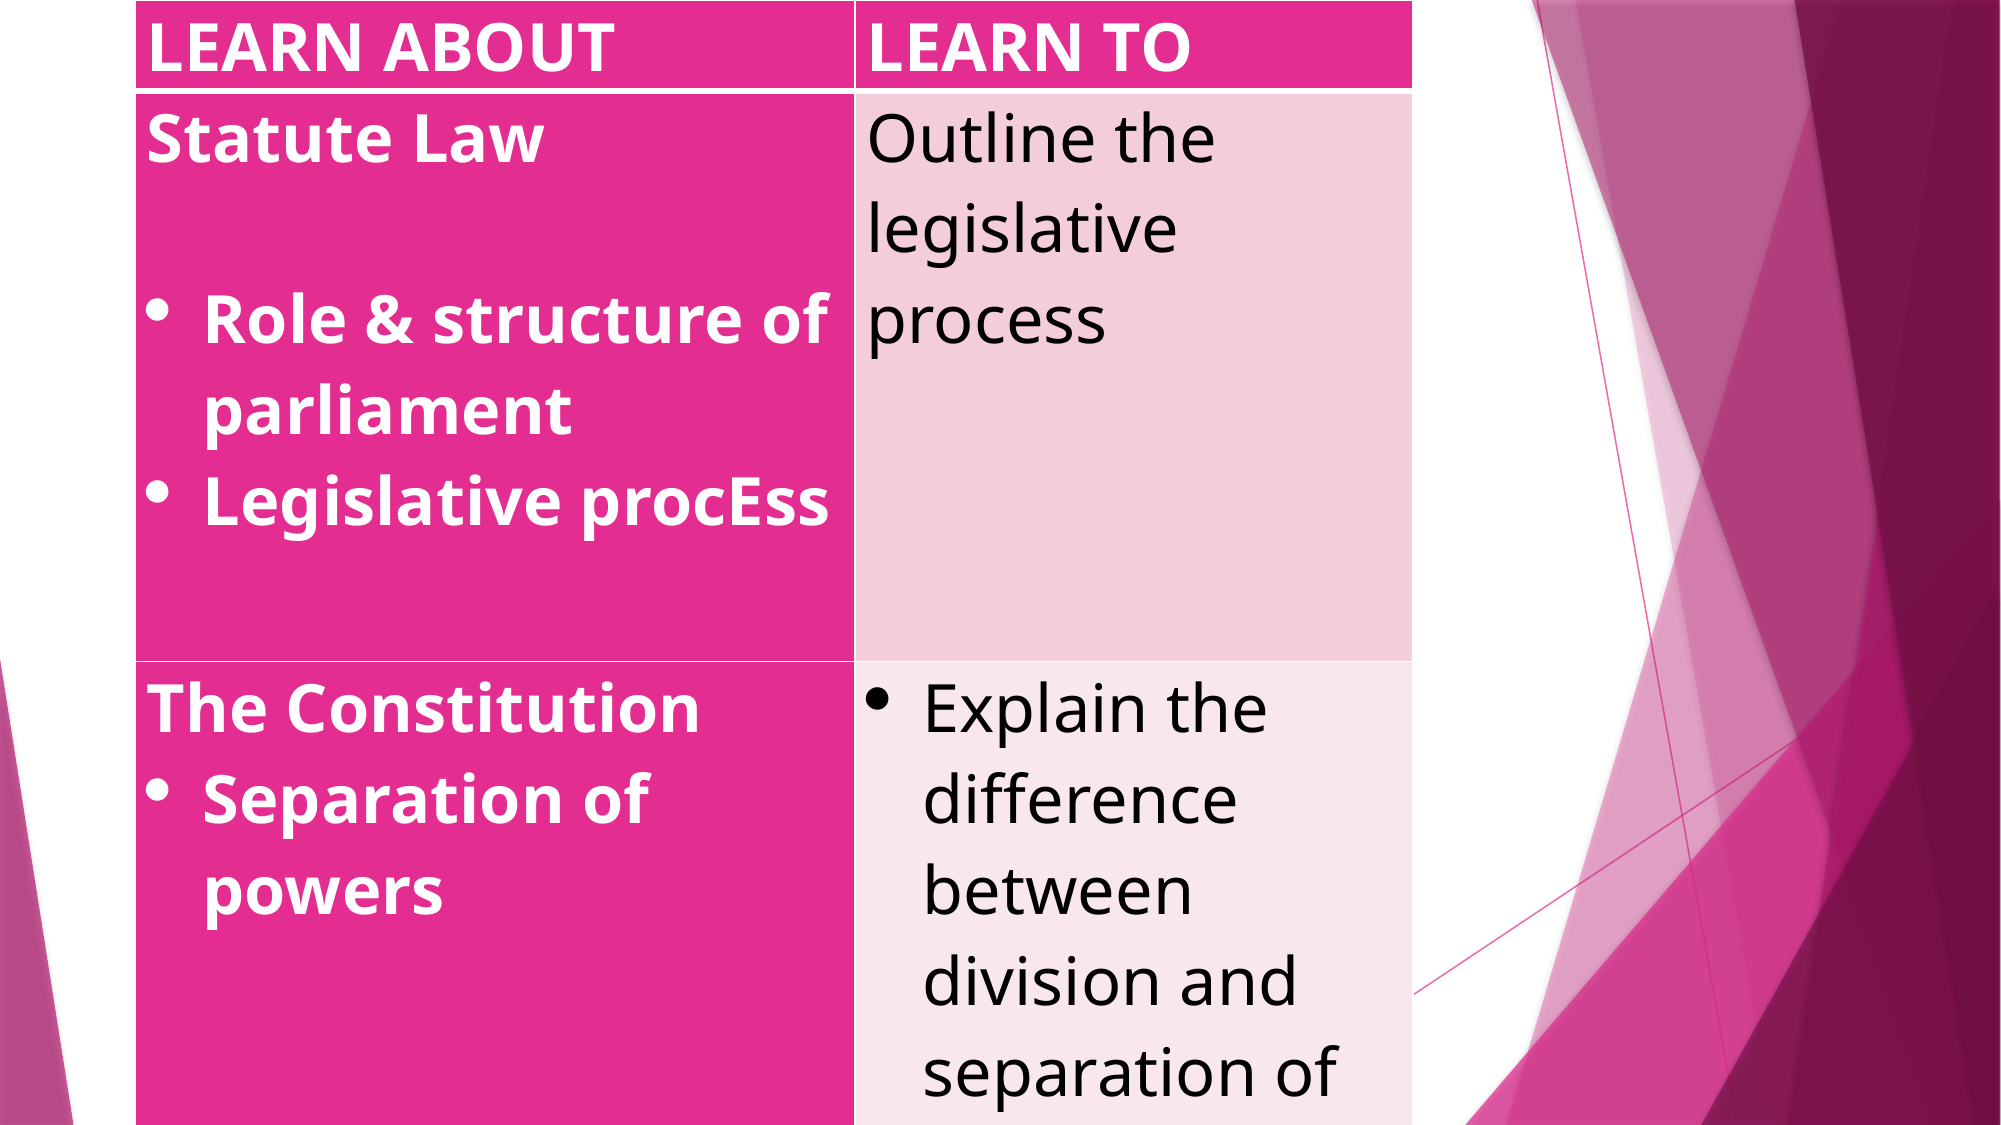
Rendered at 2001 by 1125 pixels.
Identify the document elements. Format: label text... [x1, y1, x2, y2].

table_cell Explain the difference between division and separation of powers [856, 662, 1412, 1125]
table_cell The Constitution Separation of powers [136, 662, 854, 1125]
table_cell Statute Law Role & structure of parliament Legislative procEss [136, 94, 854, 661]
table_cell Outline the legislative process [856, 94, 1412, 661]
table_header LEARN ABOUT [136, 1, 854, 88]
table_header LEARN TO [856, 1, 1412, 88]
